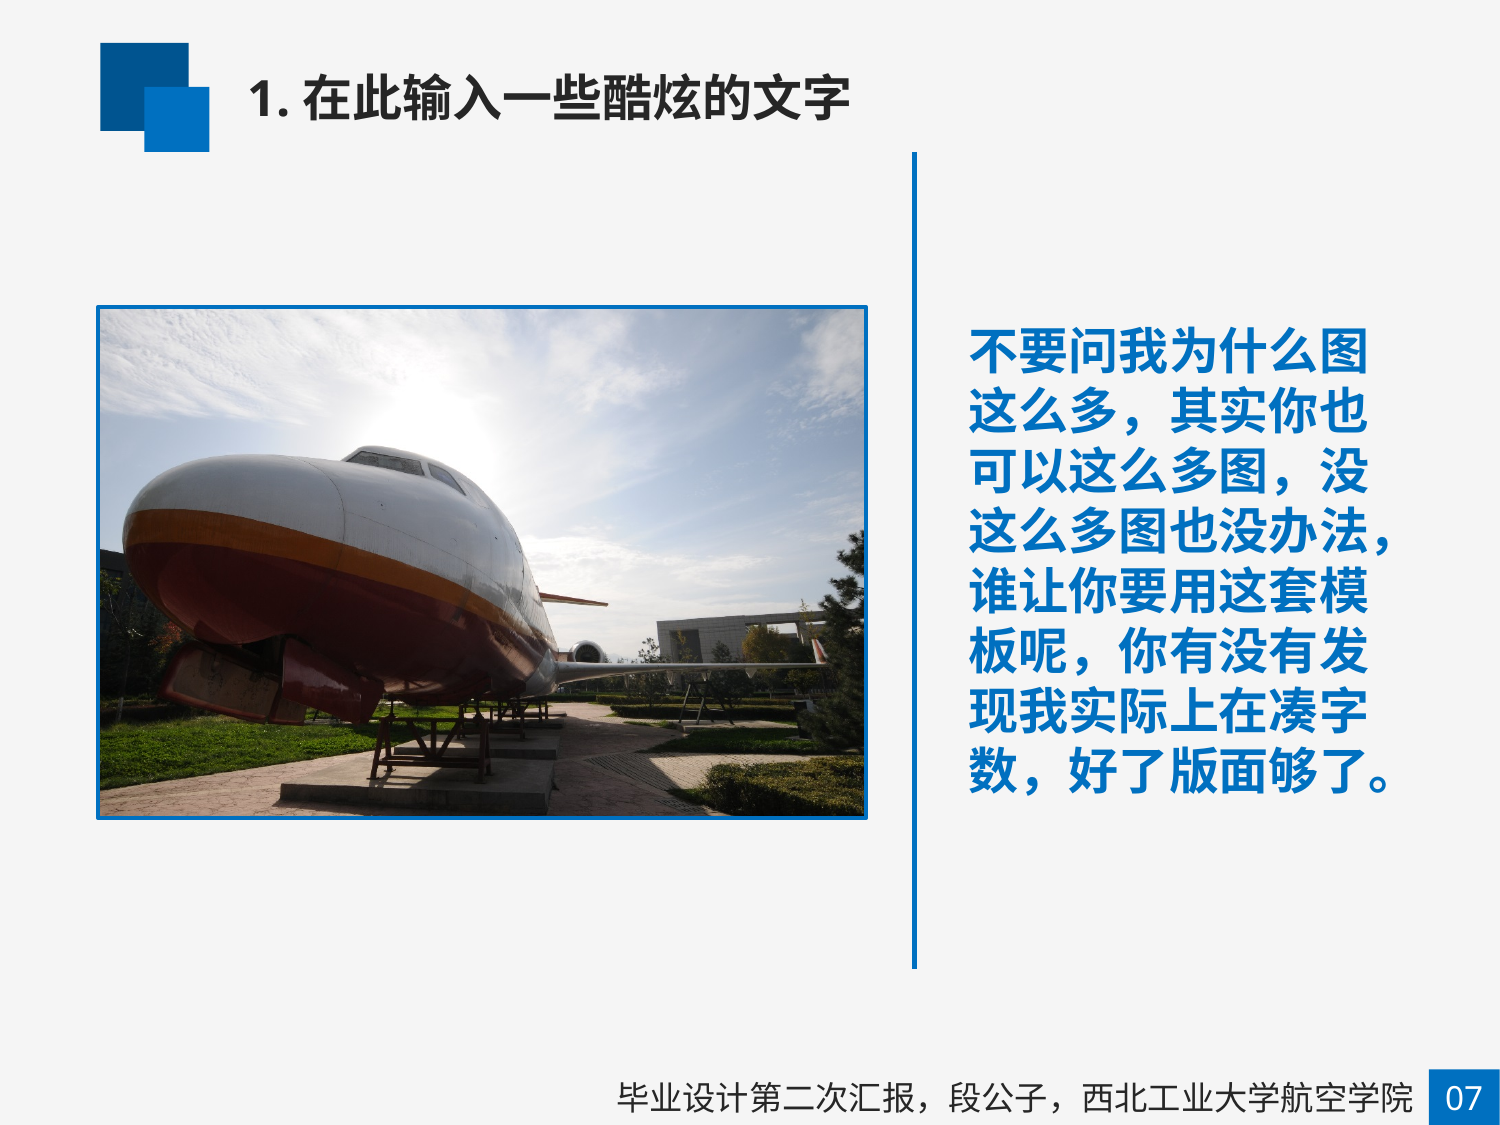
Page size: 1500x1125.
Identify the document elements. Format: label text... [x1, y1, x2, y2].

text_box 1.在此输入一些酷炫的文字 [232, 59, 1400, 135]
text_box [100, 42, 210, 152]
text_box 不要问我为什么图这么多，其实你也可以这么多图，没这么多图也没办法，谁让你要用这套模板呢，你有没有发现我实际上在凑字数，好了版面够了。 [954, 312, 1400, 808]
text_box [200, 1069, 1500, 1125]
picture [100, 308, 864, 817]
